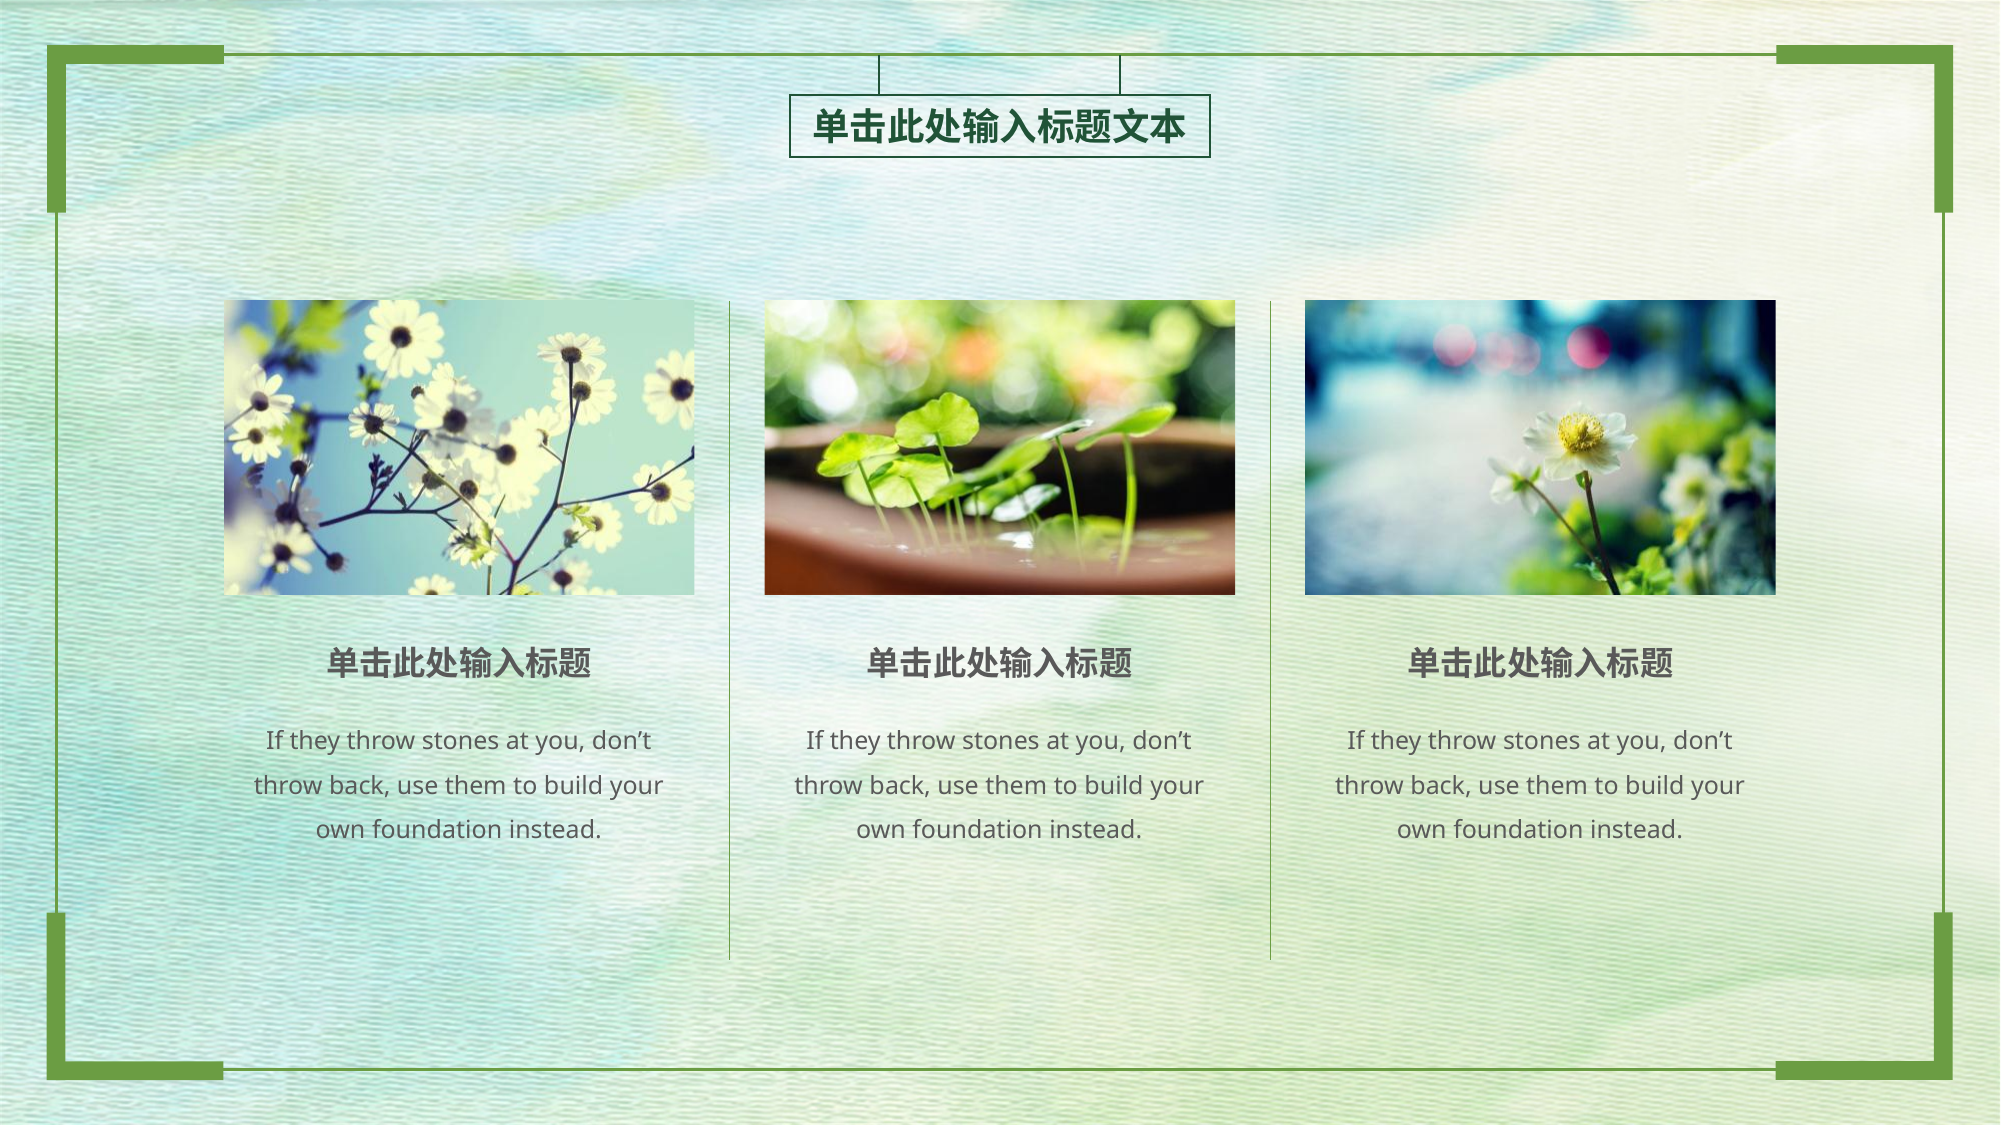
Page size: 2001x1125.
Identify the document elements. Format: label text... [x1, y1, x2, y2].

text_box [55, 54, 1944, 1071]
text_box If they throw stones at you, don’t throw back, use them to build your own foundation instead. [223, 701, 695, 852]
text_box [223, 300, 696, 596]
text_box 单击此处输入标题 [845, 634, 1155, 690]
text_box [47, 45, 225, 213]
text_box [1776, 45, 1954, 213]
text_box If they throw stones at you, don’t throw back, use them to build your own foundation instead. [1304, 701, 1776, 852]
text_box If they throw stones at you, don’t throw back, use them to build your own foundation instead. [763, 701, 1236, 852]
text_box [789, 54, 1210, 157]
text_box 单击此处输入标题 [1385, 634, 1695, 690]
picture [0, 0, 2001, 1125]
text_box [764, 300, 1236, 596]
text_box [1304, 300, 1777, 596]
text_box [46, 912, 224, 1080]
text_box 单击此处输入标题 [304, 634, 614, 690]
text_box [1775, 912, 1953, 1080]
